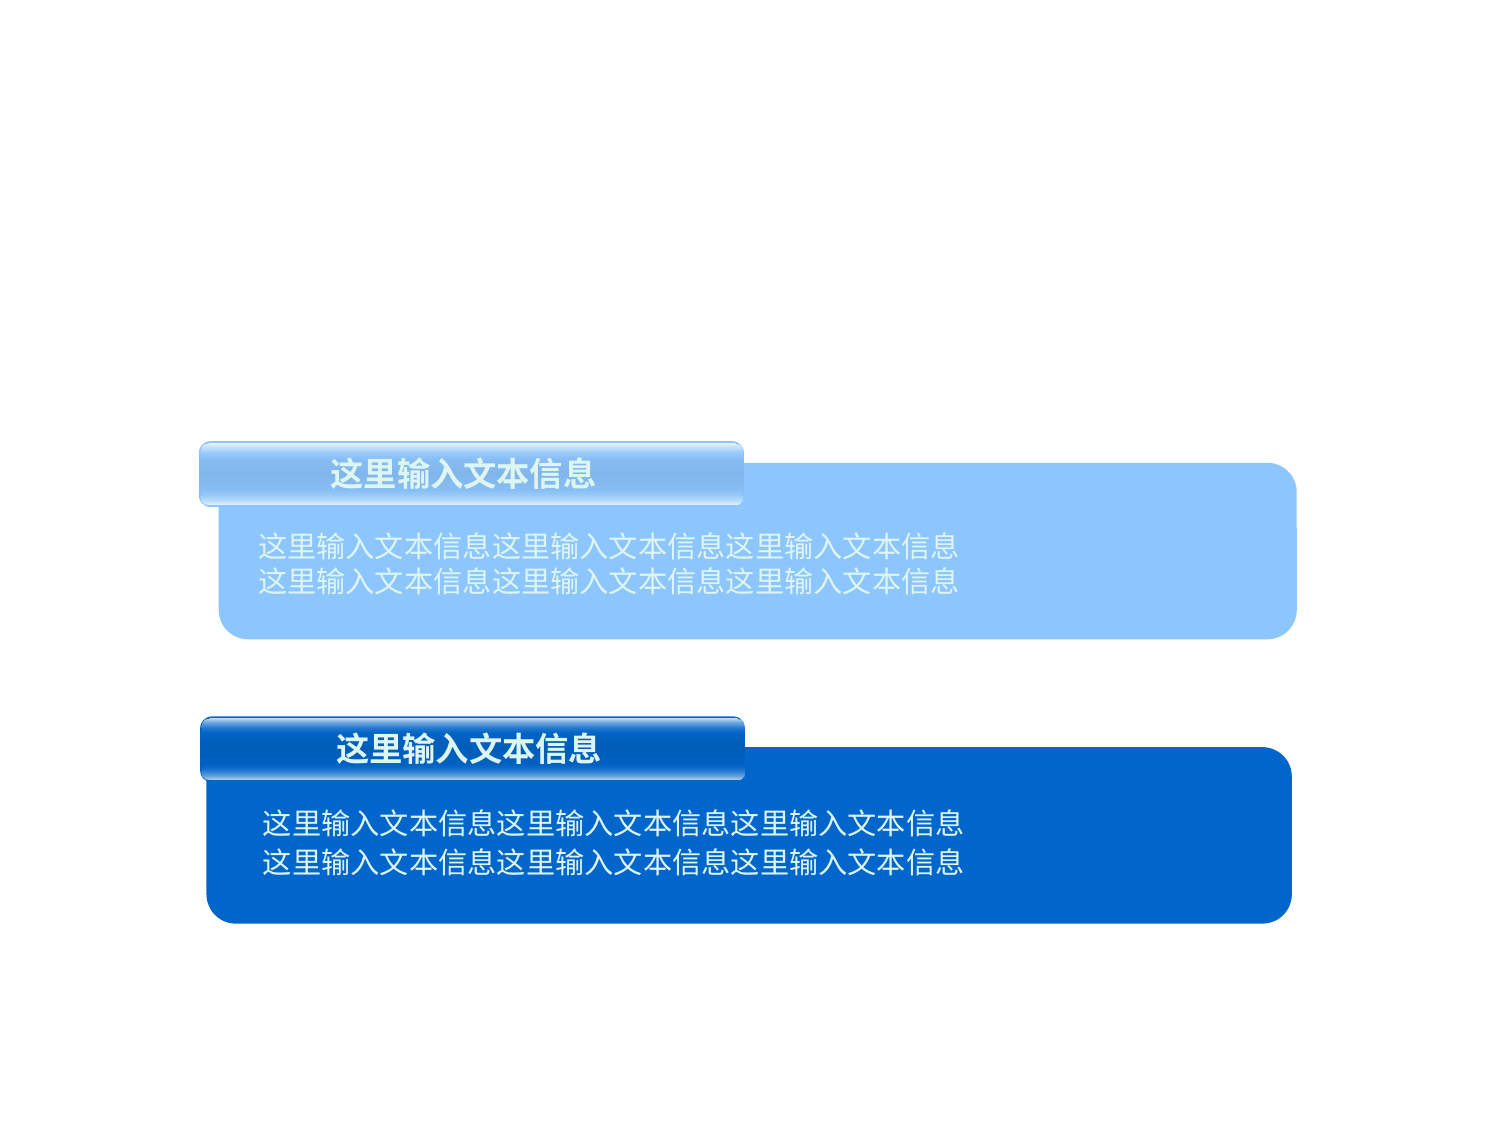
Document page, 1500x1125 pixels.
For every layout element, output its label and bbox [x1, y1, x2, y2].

text_box [198, 440, 1308, 640]
text_box [200, 716, 1303, 924]
